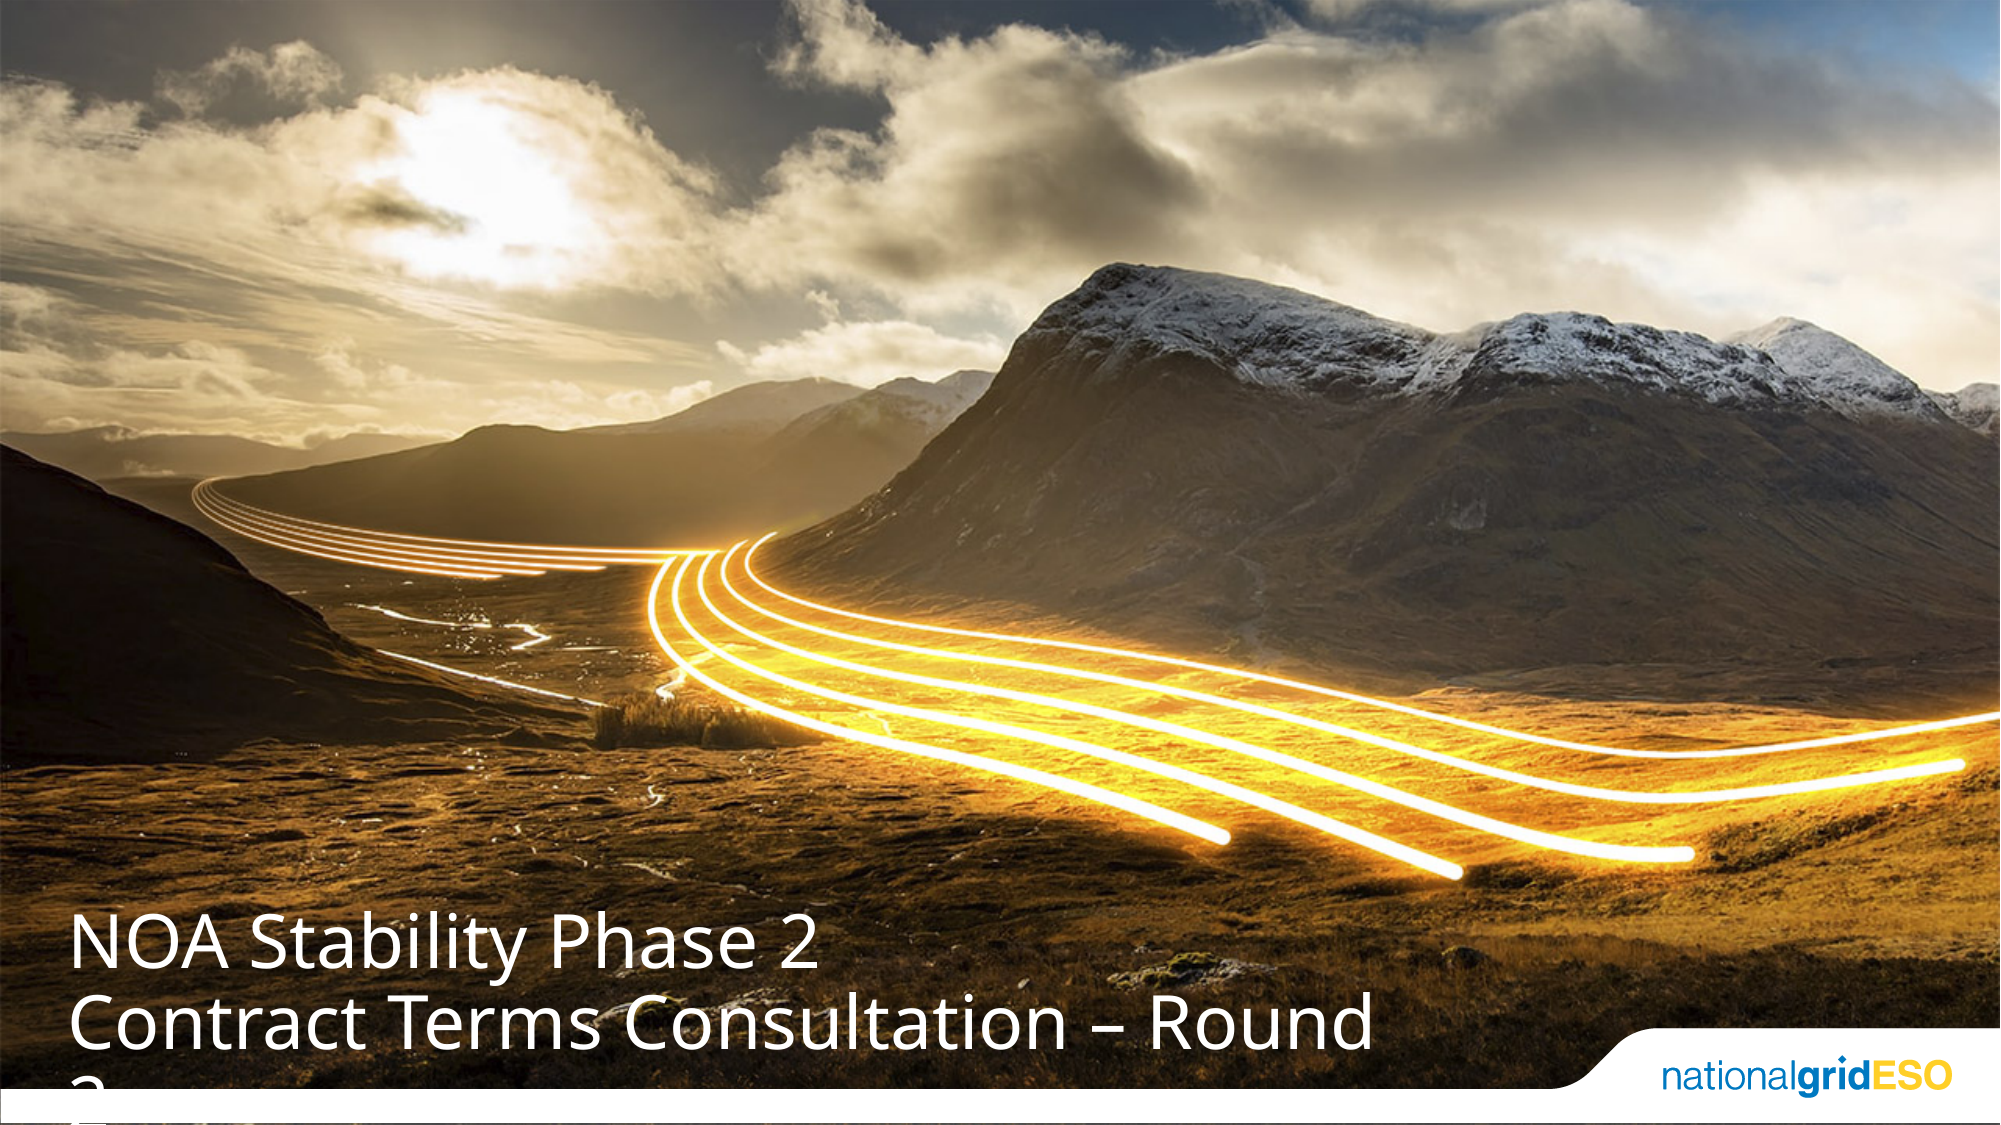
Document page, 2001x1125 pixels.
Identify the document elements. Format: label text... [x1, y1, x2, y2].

picture [0, 0, 2000, 1125]
list NOA Stability Phase 2 Contract Terms Consultation – Round 2 [52, 896, 1398, 1064]
